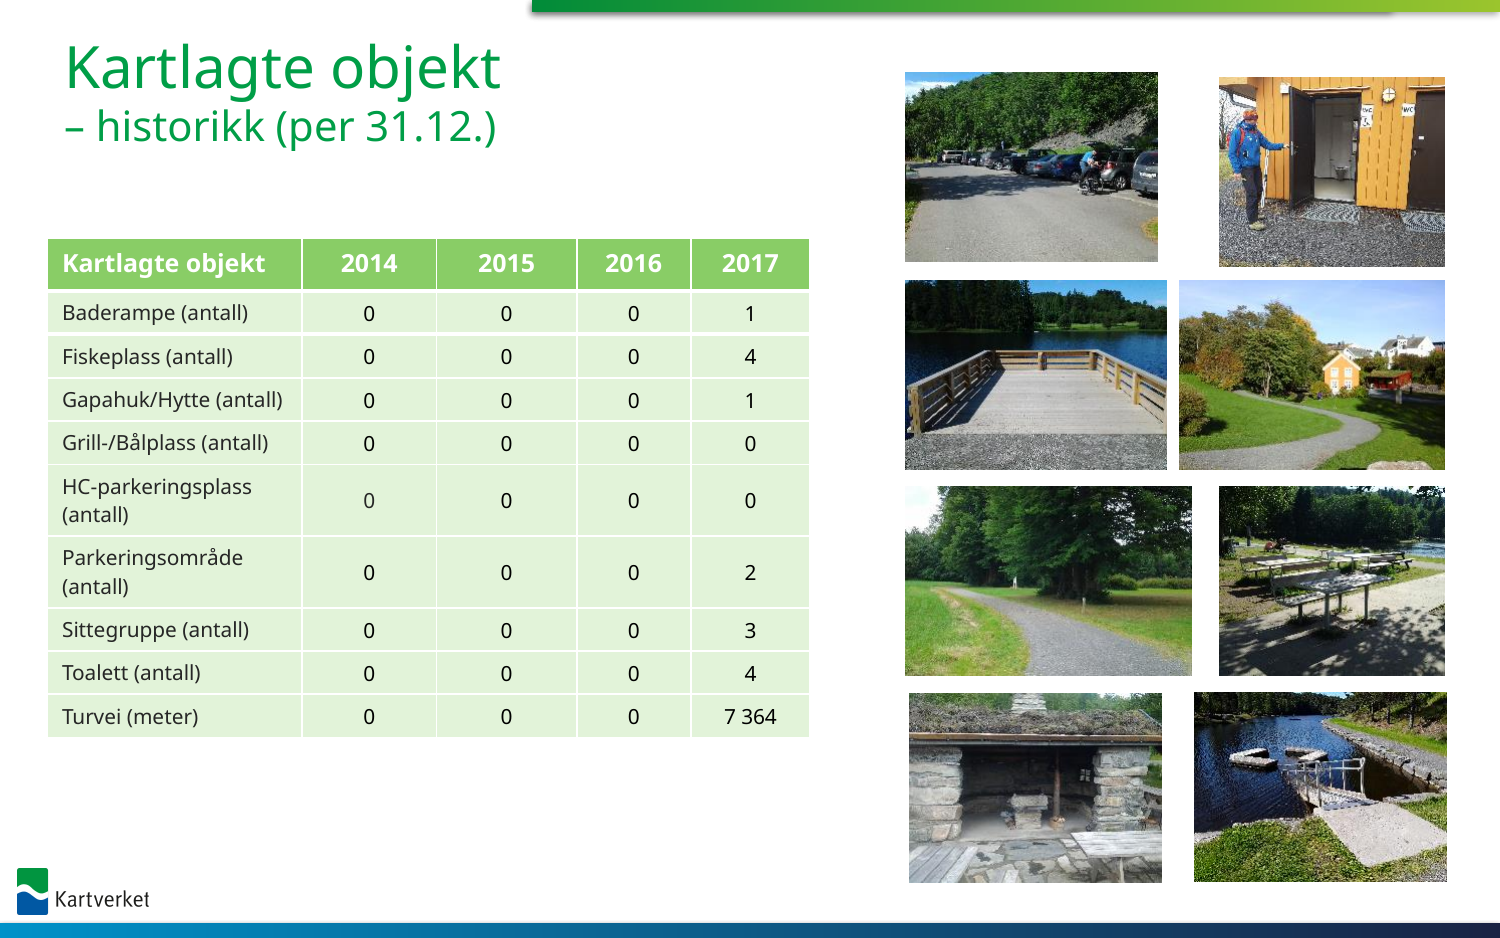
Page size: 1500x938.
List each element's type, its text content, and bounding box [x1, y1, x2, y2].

table_cell 0 [437, 293, 576, 332]
table_cell Gapahuk/Hytte (antall) [48, 379, 301, 420]
table_cell 0 [578, 609, 690, 650]
table_cell 0 [437, 379, 576, 420]
table_cell 0 [578, 695, 690, 737]
table_cell 4 [692, 652, 809, 693]
picture [909, 693, 1163, 884]
table_cell 0 [578, 336, 690, 377]
table_cell 0 [578, 652, 690, 693]
table_cell 0 [303, 537, 436, 607]
table_cell Baderampe (antall) [48, 293, 301, 332]
table_cell 0 [578, 465, 690, 535]
table_header Kartlagte objekt [48, 239, 301, 289]
table_cell 0 [437, 609, 576, 650]
table_cell 0 [437, 336, 576, 377]
table_cell 0 [303, 609, 436, 650]
picture [905, 486, 1193, 676]
table_cell Toalett (antall) [48, 652, 301, 693]
table_cell 3 [692, 609, 809, 650]
table_cell 0 [303, 422, 436, 464]
table_cell HC-parkeringsplass (antall) [48, 465, 301, 535]
table_cell 2 [692, 537, 809, 607]
table_header 2014 [303, 239, 436, 289]
picture [1219, 486, 1445, 676]
table_cell 0 [437, 652, 576, 693]
table_cell Fiskeplass (antall) [48, 336, 301, 377]
table_cell 0 [578, 293, 690, 332]
table_cell 7 364 [692, 695, 809, 737]
table_cell Turvei (meter) [48, 695, 301, 737]
picture [1179, 280, 1445, 470]
table_cell Parkeringsområde (antall) [48, 537, 301, 607]
picture [905, 72, 1158, 262]
picture [905, 280, 1167, 470]
text_box Kartlagte objekt – historikk (per 31.12.) [49, 14, 1431, 158]
table_cell 0 [692, 422, 809, 464]
table_cell 0 [303, 465, 436, 535]
table_cell 0 [437, 422, 576, 464]
table_cell 0 [578, 537, 690, 607]
table_cell 0 [303, 379, 436, 420]
table_cell 0 [437, 465, 576, 535]
table_cell 1 [692, 293, 809, 332]
table_cell 0 [303, 336, 436, 377]
table_cell 4 [692, 336, 809, 377]
picture [1219, 77, 1445, 267]
table_cell 0 [437, 695, 576, 737]
table_header 2017 [692, 239, 809, 289]
table_cell Grill-/Bålplass (antall) [48, 422, 301, 464]
picture [1194, 692, 1448, 882]
table_cell 0 [437, 537, 576, 607]
table_cell 0 [303, 293, 436, 332]
table_cell 1 [692, 379, 809, 420]
table_cell 0 [578, 379, 690, 420]
table_cell Sittegruppe (antall) [48, 609, 301, 650]
table_cell 0 [578, 422, 690, 464]
table_header 2015 [437, 239, 576, 289]
table_cell 0 [303, 695, 436, 737]
table_cell 0 [303, 652, 436, 693]
table_header 2016 [578, 239, 690, 289]
table_cell 0 [692, 465, 809, 535]
